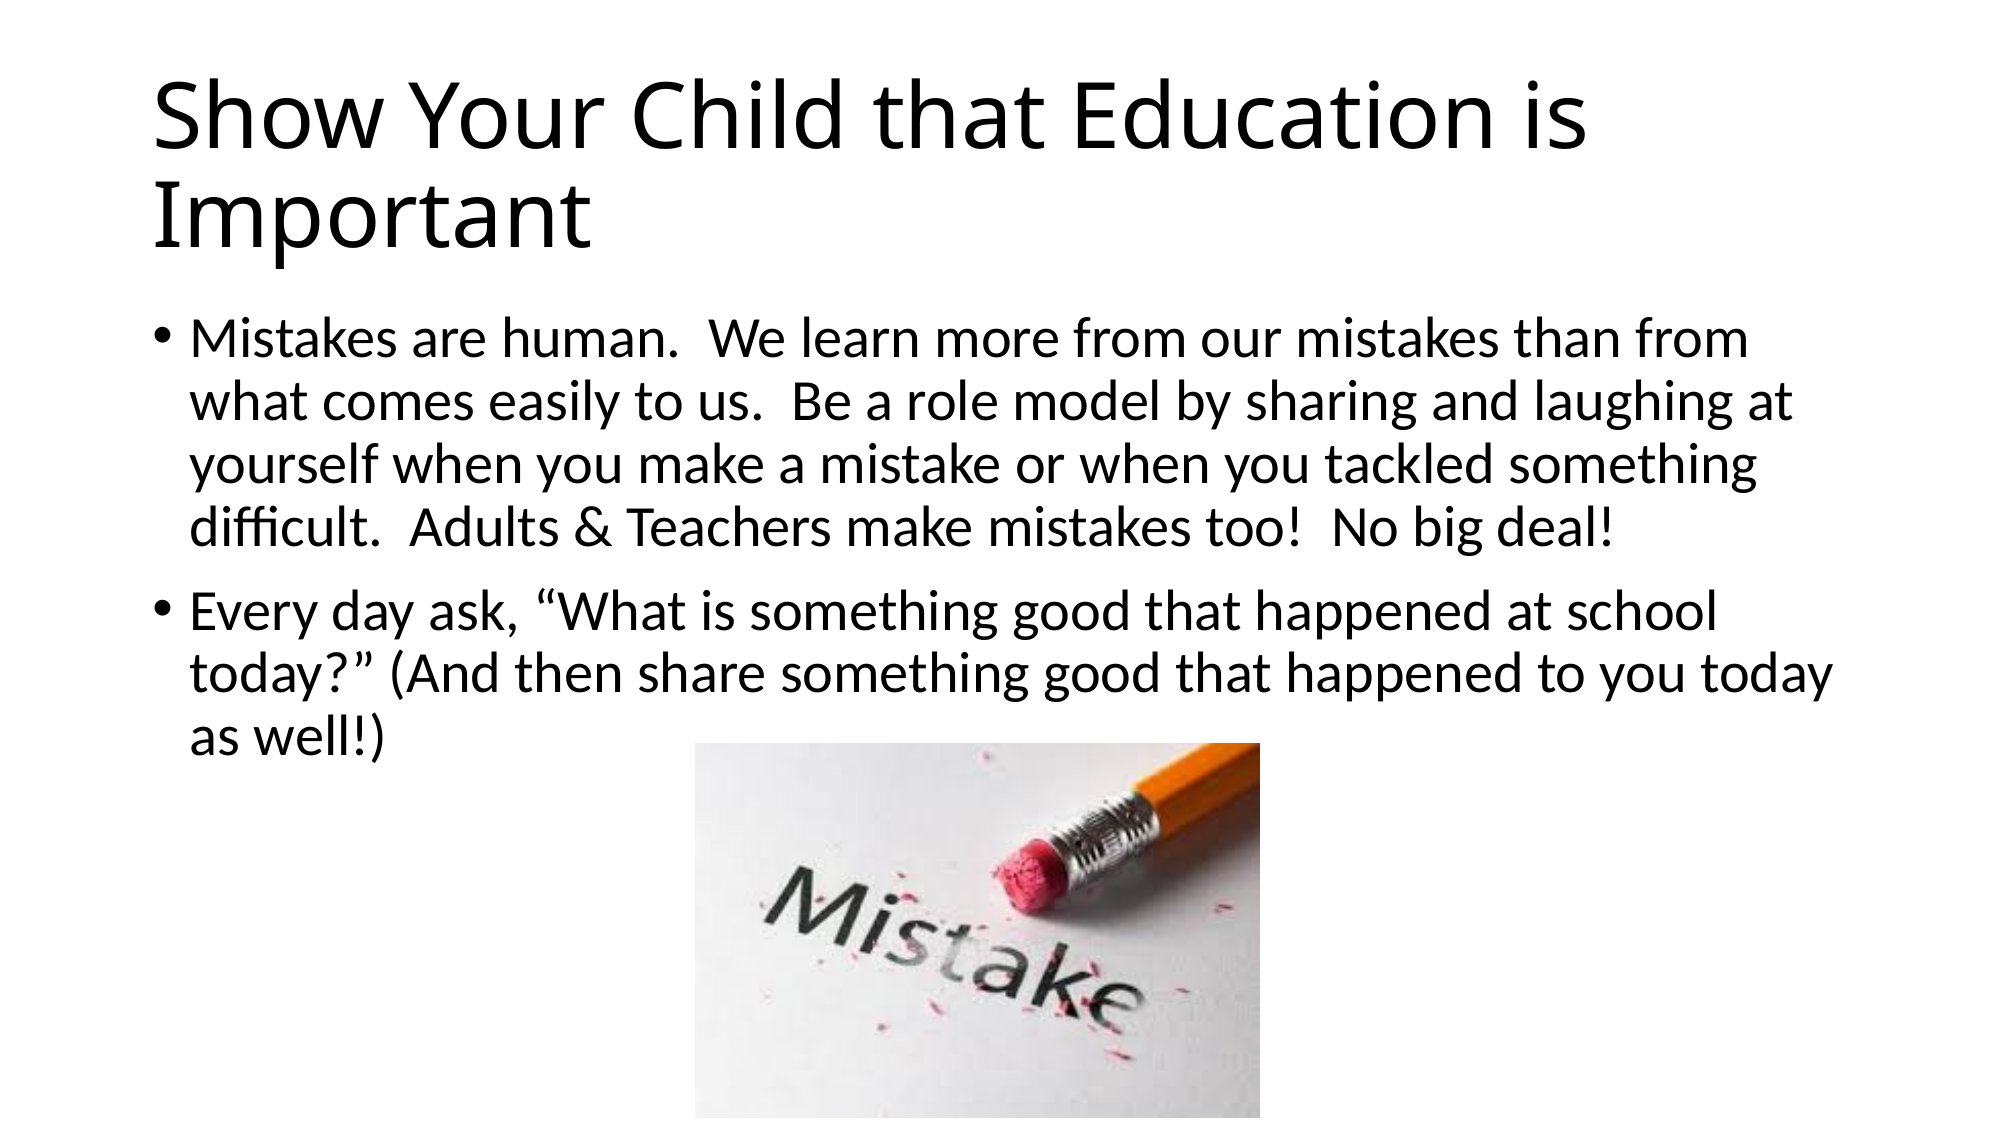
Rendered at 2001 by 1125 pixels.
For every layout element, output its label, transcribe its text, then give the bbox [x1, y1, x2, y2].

picture [695, 743, 1260, 1118]
list Mistakes are human. We learn more from our mistakes than from what comes easily to us. Be a role model by sharing and laughing at yourself when you make a mistake or when you tackled something difficult. Adults & Teachers make mistakes too! No big deal! Every day ask, “What is something good that happened at school today?” (And then share something good that happened to you today as well!) [137, 299, 1863, 1014]
title Show Your Child that Education is Important [137, 59, 1863, 278]
